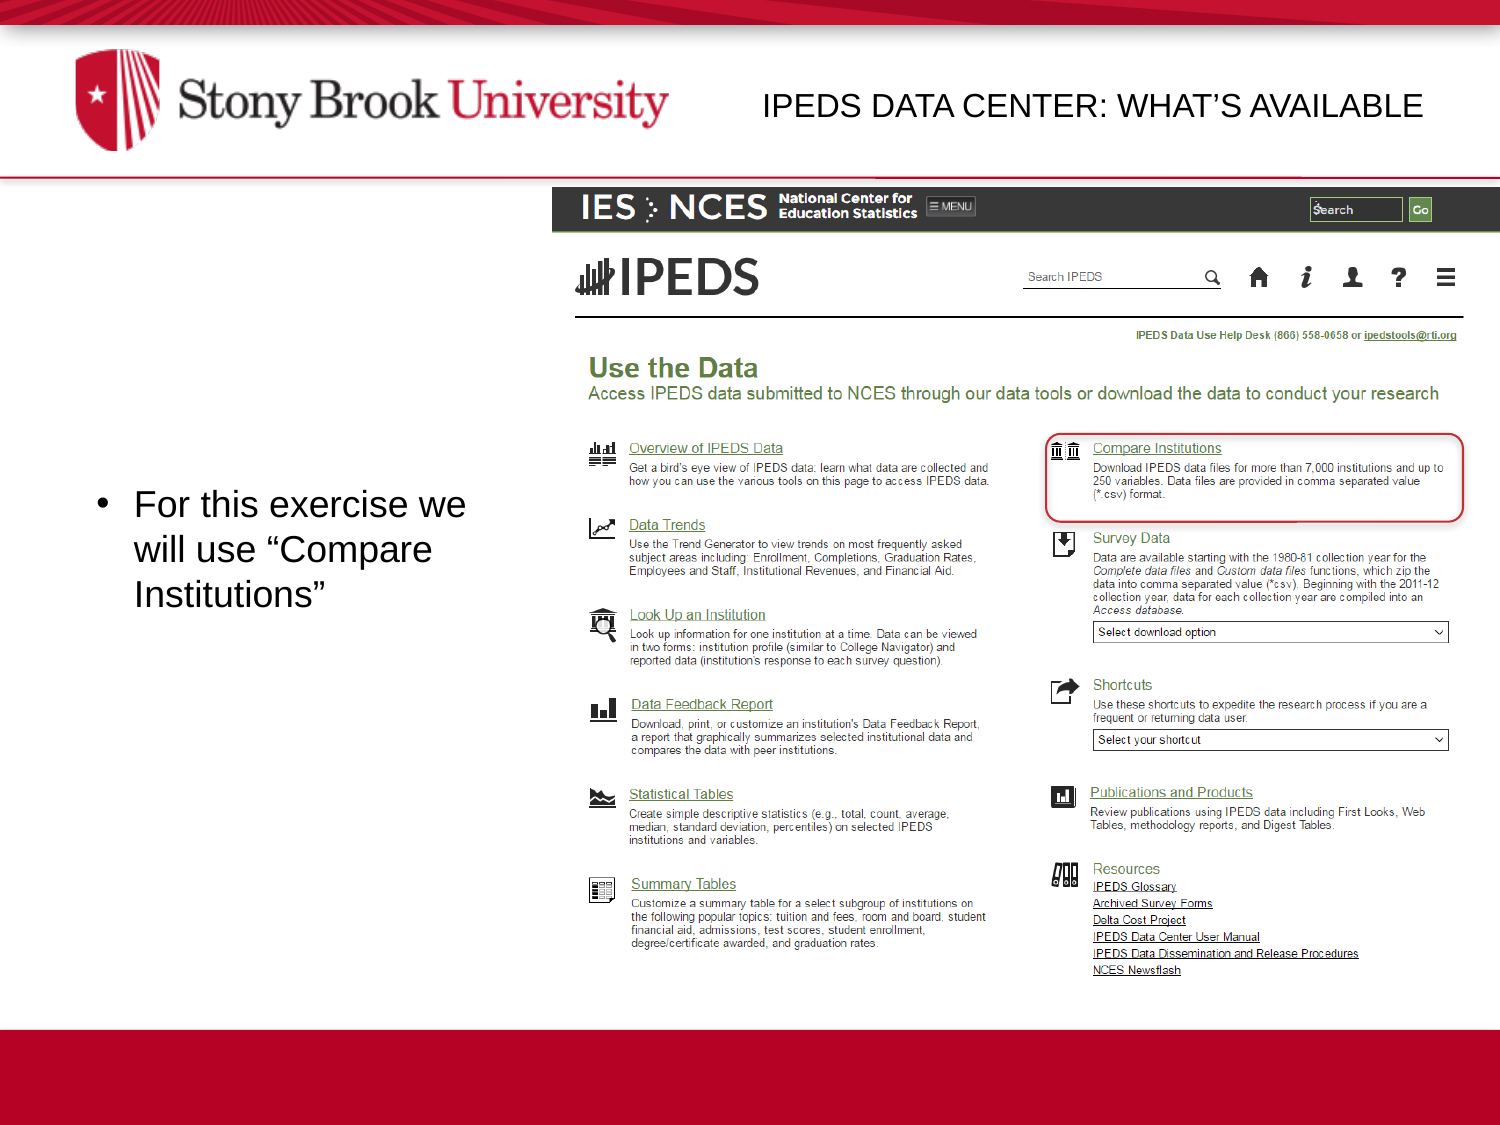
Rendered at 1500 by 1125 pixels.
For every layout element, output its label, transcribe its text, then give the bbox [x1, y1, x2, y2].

picture [551, 187, 1500, 1024]
picture [0, 0, 1500, 25]
list IPEDS Data Center: What’s Available [757, 76, 1425, 139]
text_box For this exercise we will use “Compare Institutions” [58, 217, 479, 989]
